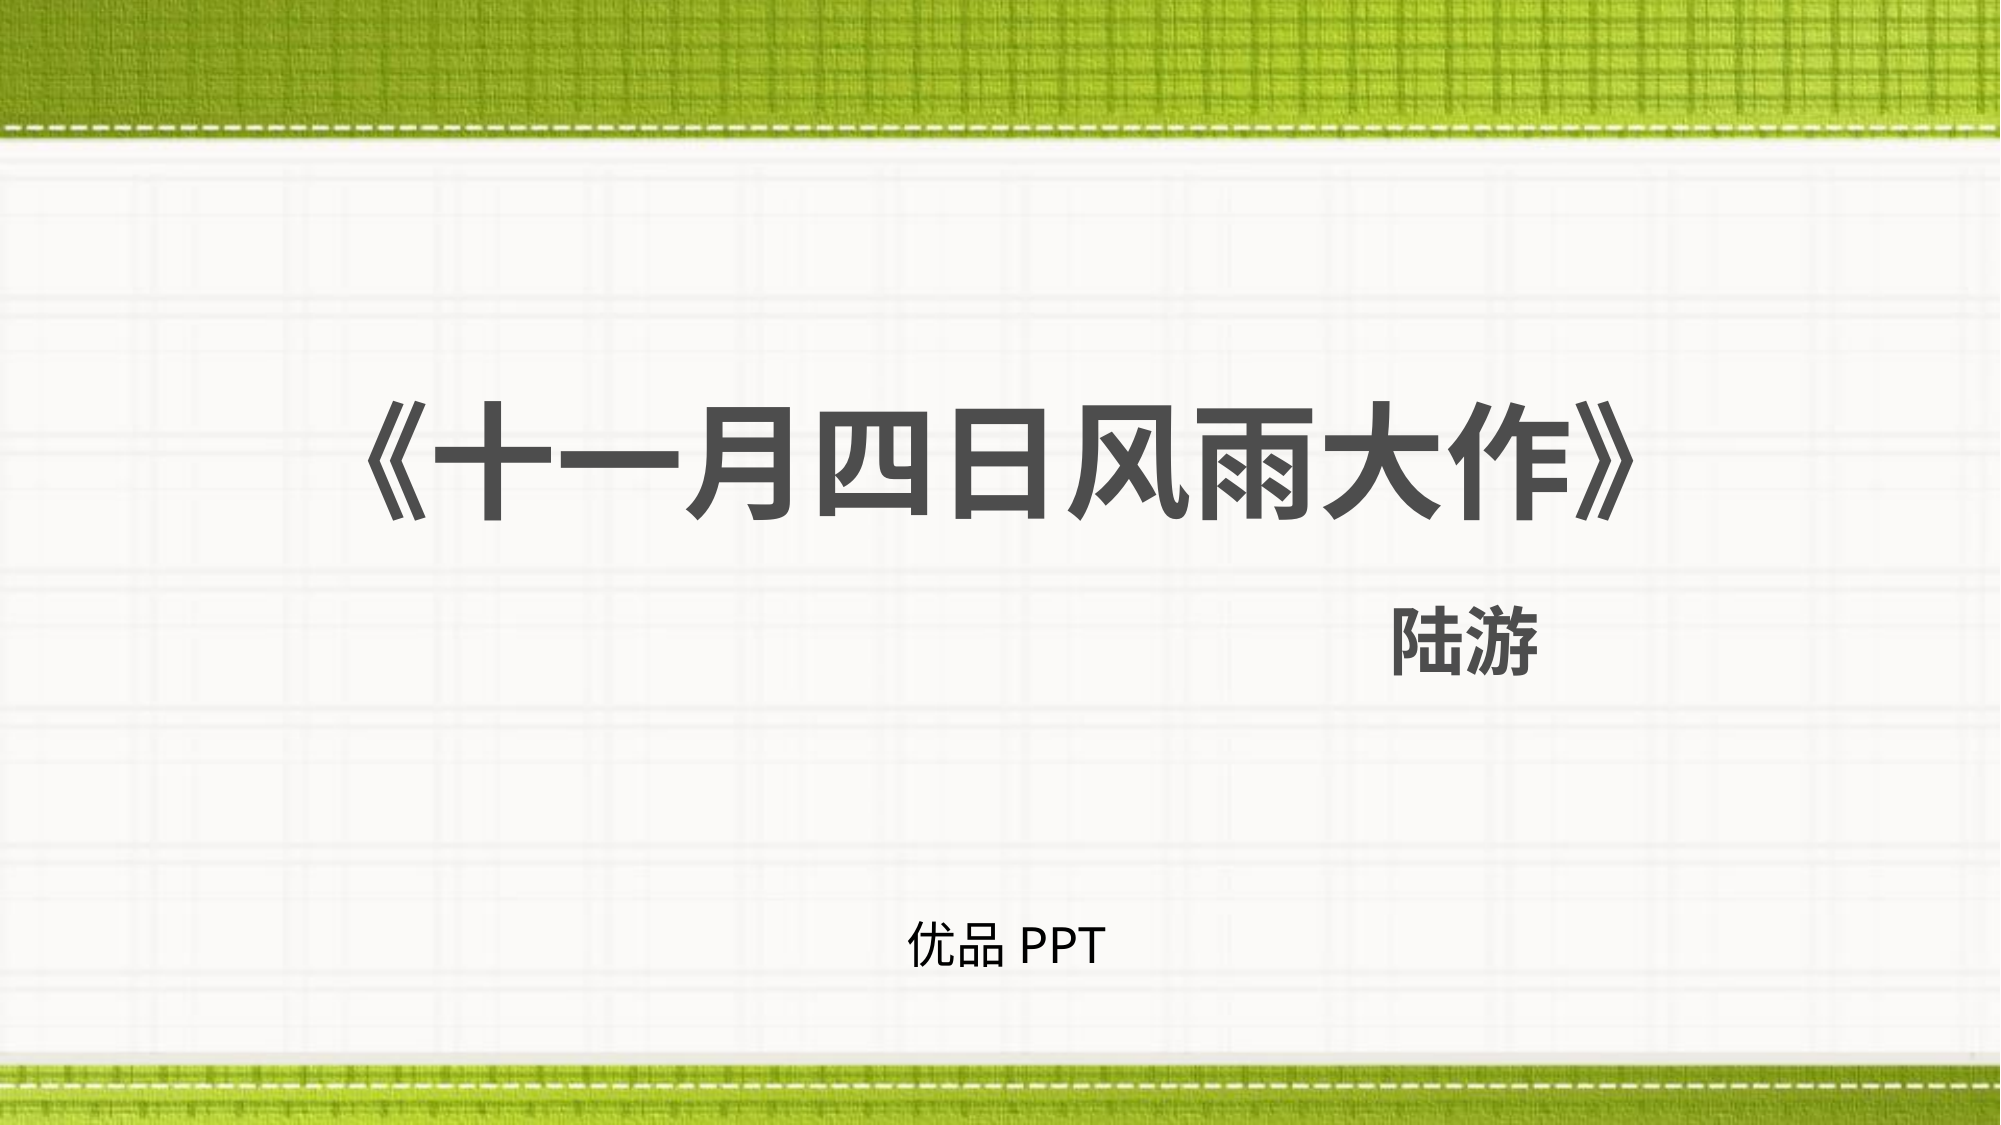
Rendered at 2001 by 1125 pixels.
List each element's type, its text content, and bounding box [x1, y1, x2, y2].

picture [0, 0, 2000, 1125]
text_box 陆游 [1374, 587, 1638, 693]
text_box 优品PPT [835, 900, 1178, 981]
text_box 《十一月四日风雨大作》 [287, 374, 1725, 543]
